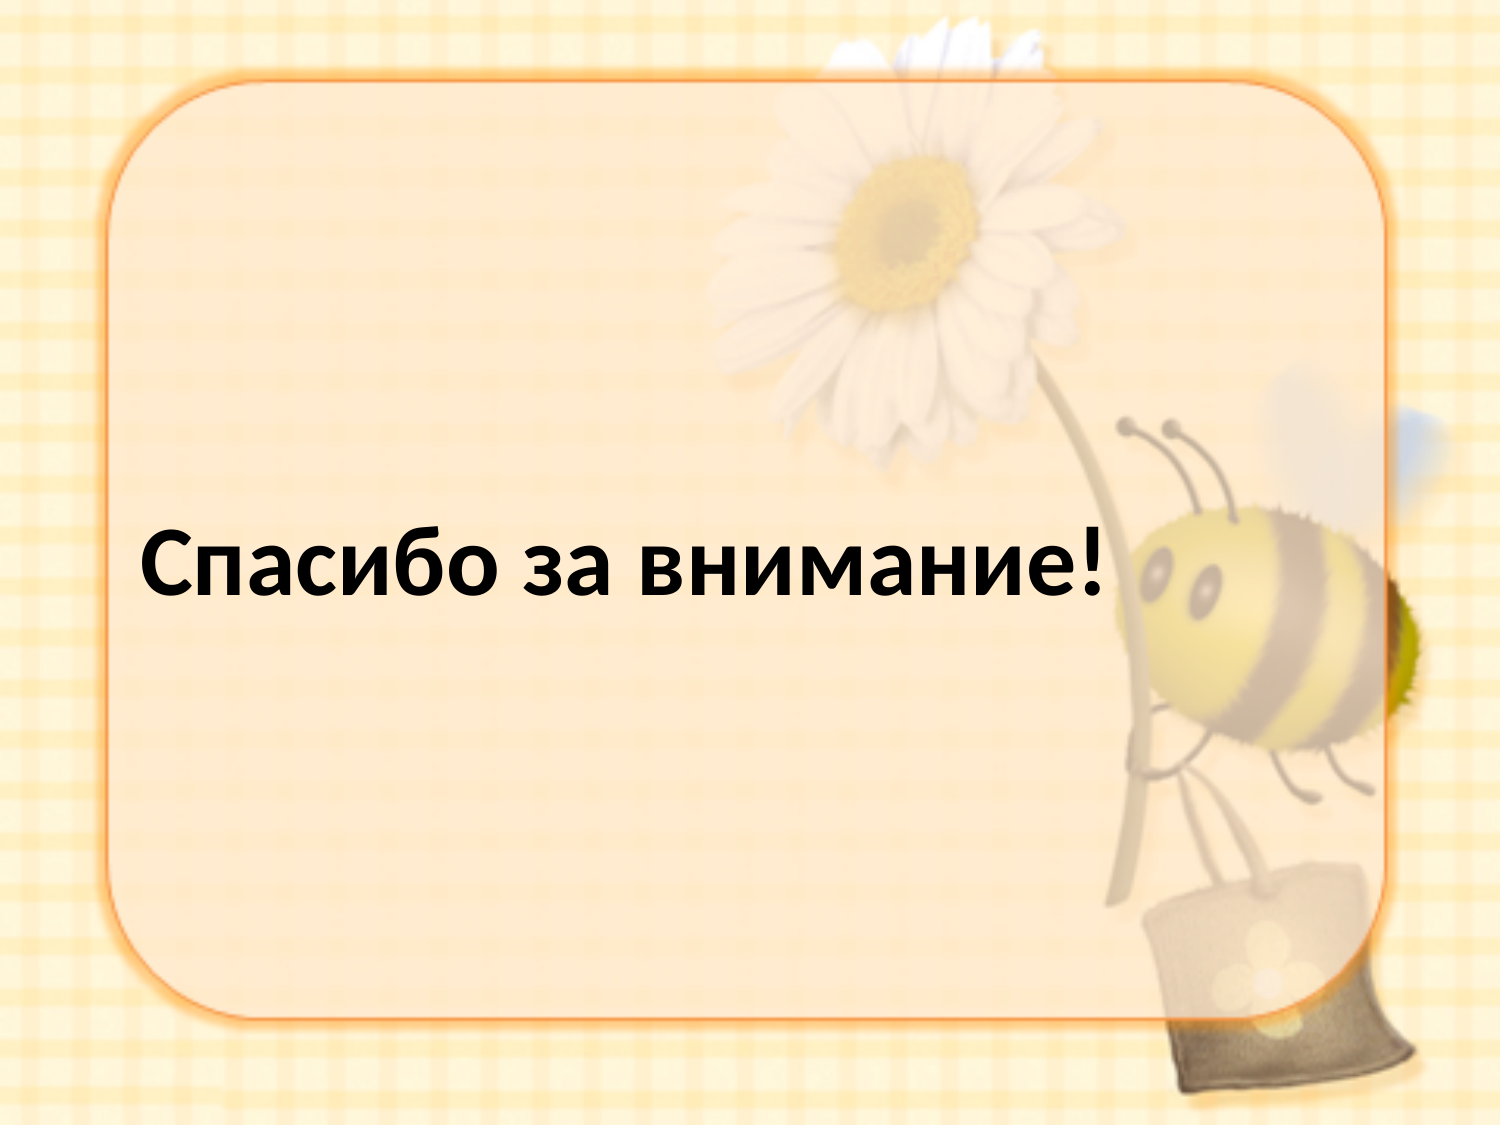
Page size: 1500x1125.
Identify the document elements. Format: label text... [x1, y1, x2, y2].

list Спасибо за внимание! [75, 488, 1176, 664]
picture [0, 0, 1500, 1125]
